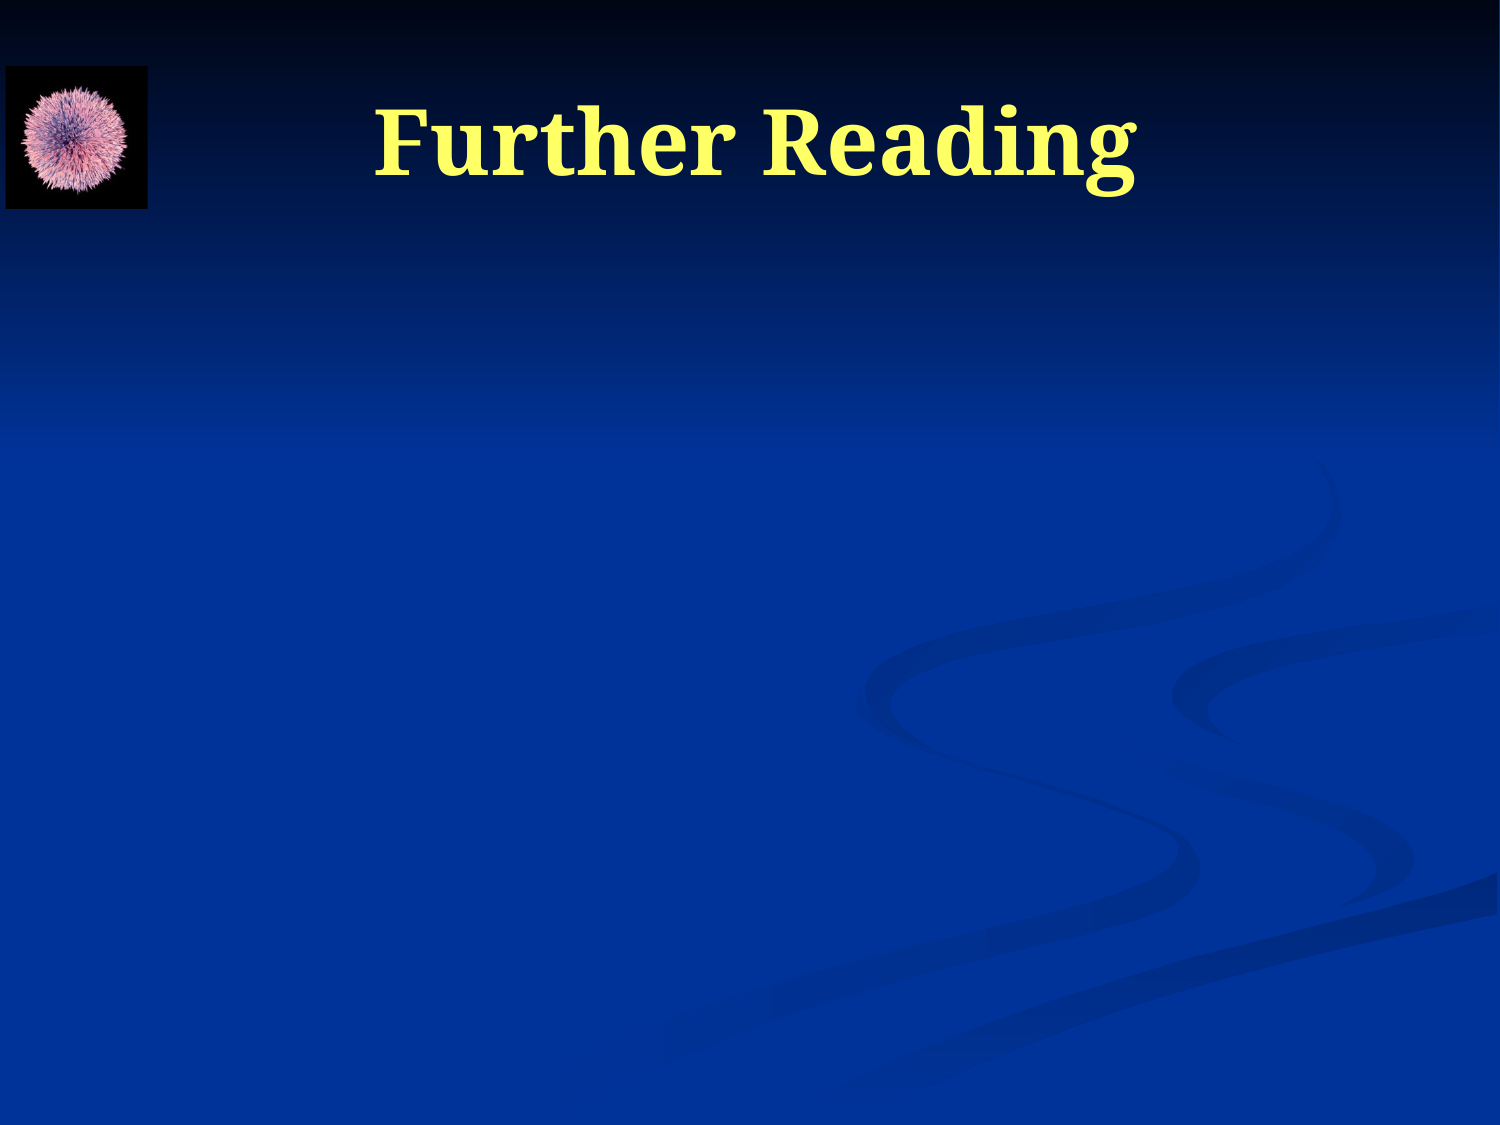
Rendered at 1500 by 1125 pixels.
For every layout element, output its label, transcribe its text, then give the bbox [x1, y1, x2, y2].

picture [5, 66, 148, 209]
title Further Reading [159, 44, 1353, 233]
